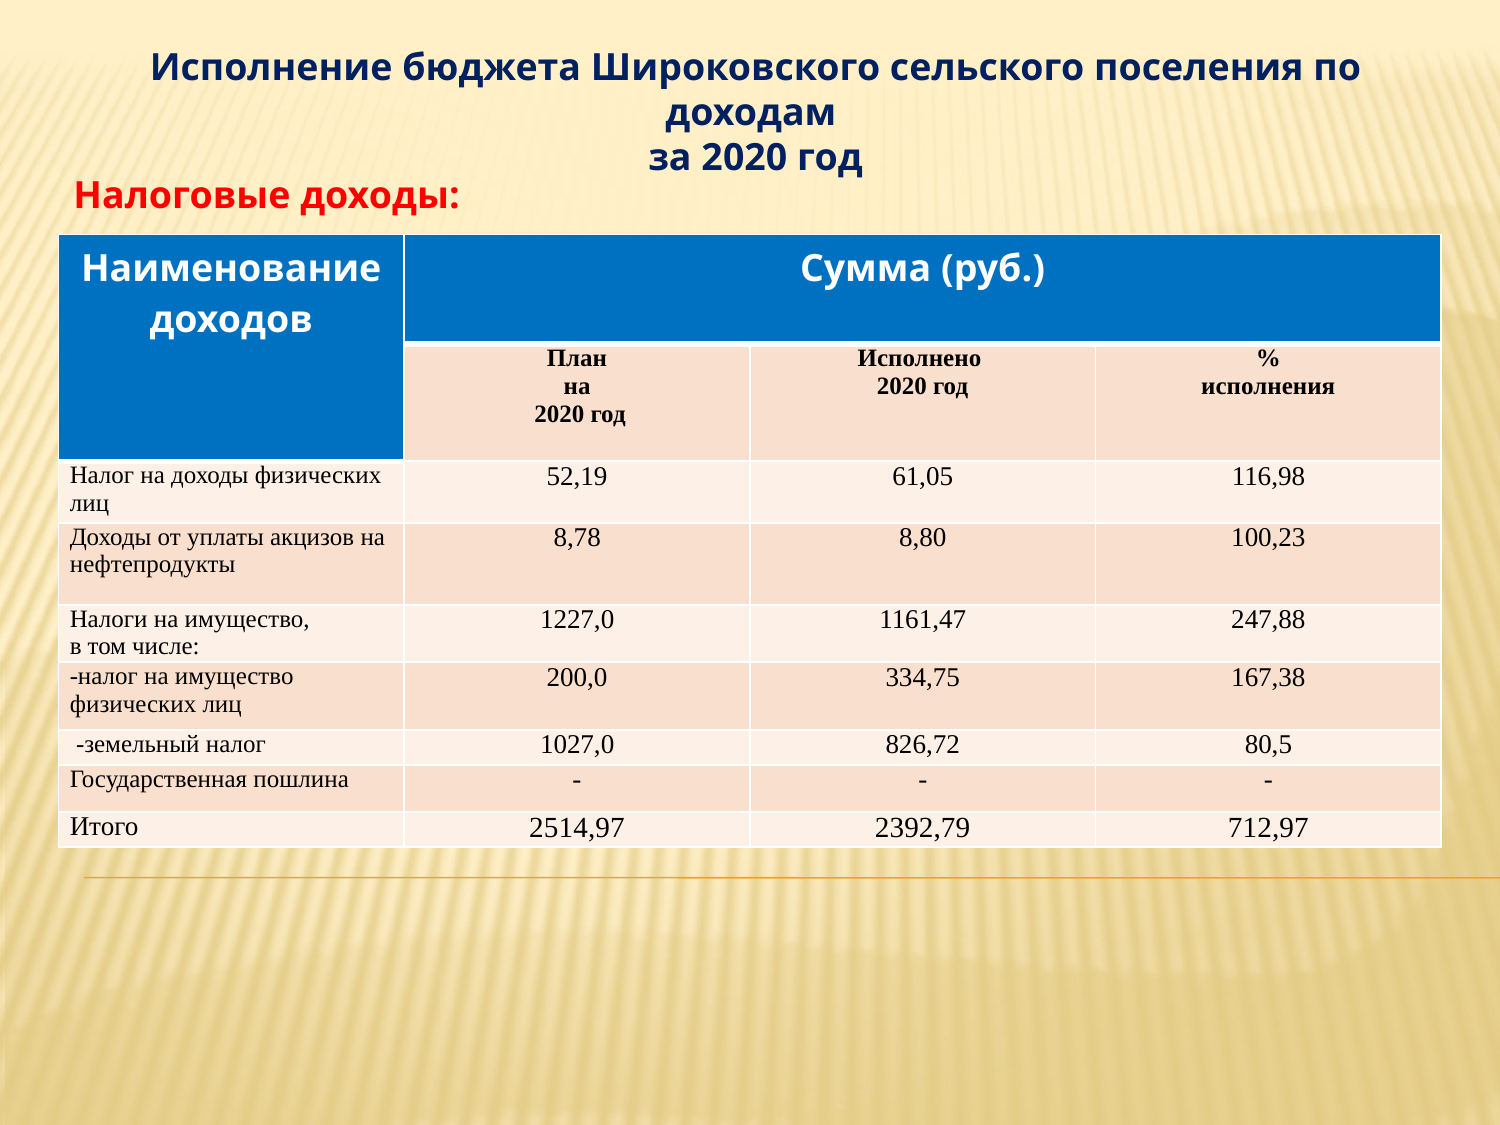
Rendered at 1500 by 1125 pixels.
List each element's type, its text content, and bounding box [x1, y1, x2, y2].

table_cell - [1096, 766, 1440, 811]
table_cell 1227,0 [405, 606, 749, 661]
table_cell 2392,79 [751, 813, 1095, 846]
table_cell Исполнено 2020 год [751, 347, 1095, 460]
table_cell Налог на доходы физических лиц [59, 464, 403, 522]
table_cell % исполнения [1096, 347, 1440, 460]
text_box Налоговые доходы: [58, 163, 516, 224]
table_cell - [751, 766, 1095, 811]
table_cell Государственная пошлина [59, 766, 403, 811]
table_cell Итого [59, 813, 403, 846]
table_cell - [405, 766, 749, 811]
text_box Исполнение бюджета Широковского сельского поселения по доходам за 2020 год [93, 35, 1418, 185]
table_cell 8,80 [751, 524, 1095, 604]
table_cell 2514,97 [405, 813, 749, 846]
table_cell 116,98 [1096, 462, 1440, 522]
table_cell Налоги на имущество, в том числе: [59, 606, 403, 661]
table_cell 52,19 [405, 462, 749, 522]
table_cell 826,72 [751, 731, 1095, 764]
table_cell 247,88 [1096, 606, 1440, 661]
table_header Сумма (руб.) [405, 235, 1440, 341]
table_cell -налог на имущество физических лиц [59, 663, 403, 729]
table_cell 61,05 [751, 462, 1095, 522]
table_cell 334,75 [751, 663, 1095, 729]
table_cell 80,5 [1096, 731, 1440, 764]
table_cell 200,0 [405, 663, 749, 729]
table_cell 100,23 [1096, 524, 1440, 604]
table_cell 1027,0 [405, 731, 749, 764]
table_cell 8,78 [405, 524, 749, 604]
table_header Наименование доходов [59, 235, 403, 459]
table_cell 712,97 [1096, 813, 1440, 846]
table_cell 167,38 [1096, 663, 1440, 729]
table_cell План на 2020 год [405, 347, 749, 460]
table_cell 1161,47 [751, 606, 1095, 661]
table_cell -земельный налог [59, 731, 403, 764]
table_cell Доходы от уплаты акцизов на нефтепродукты [59, 524, 403, 604]
